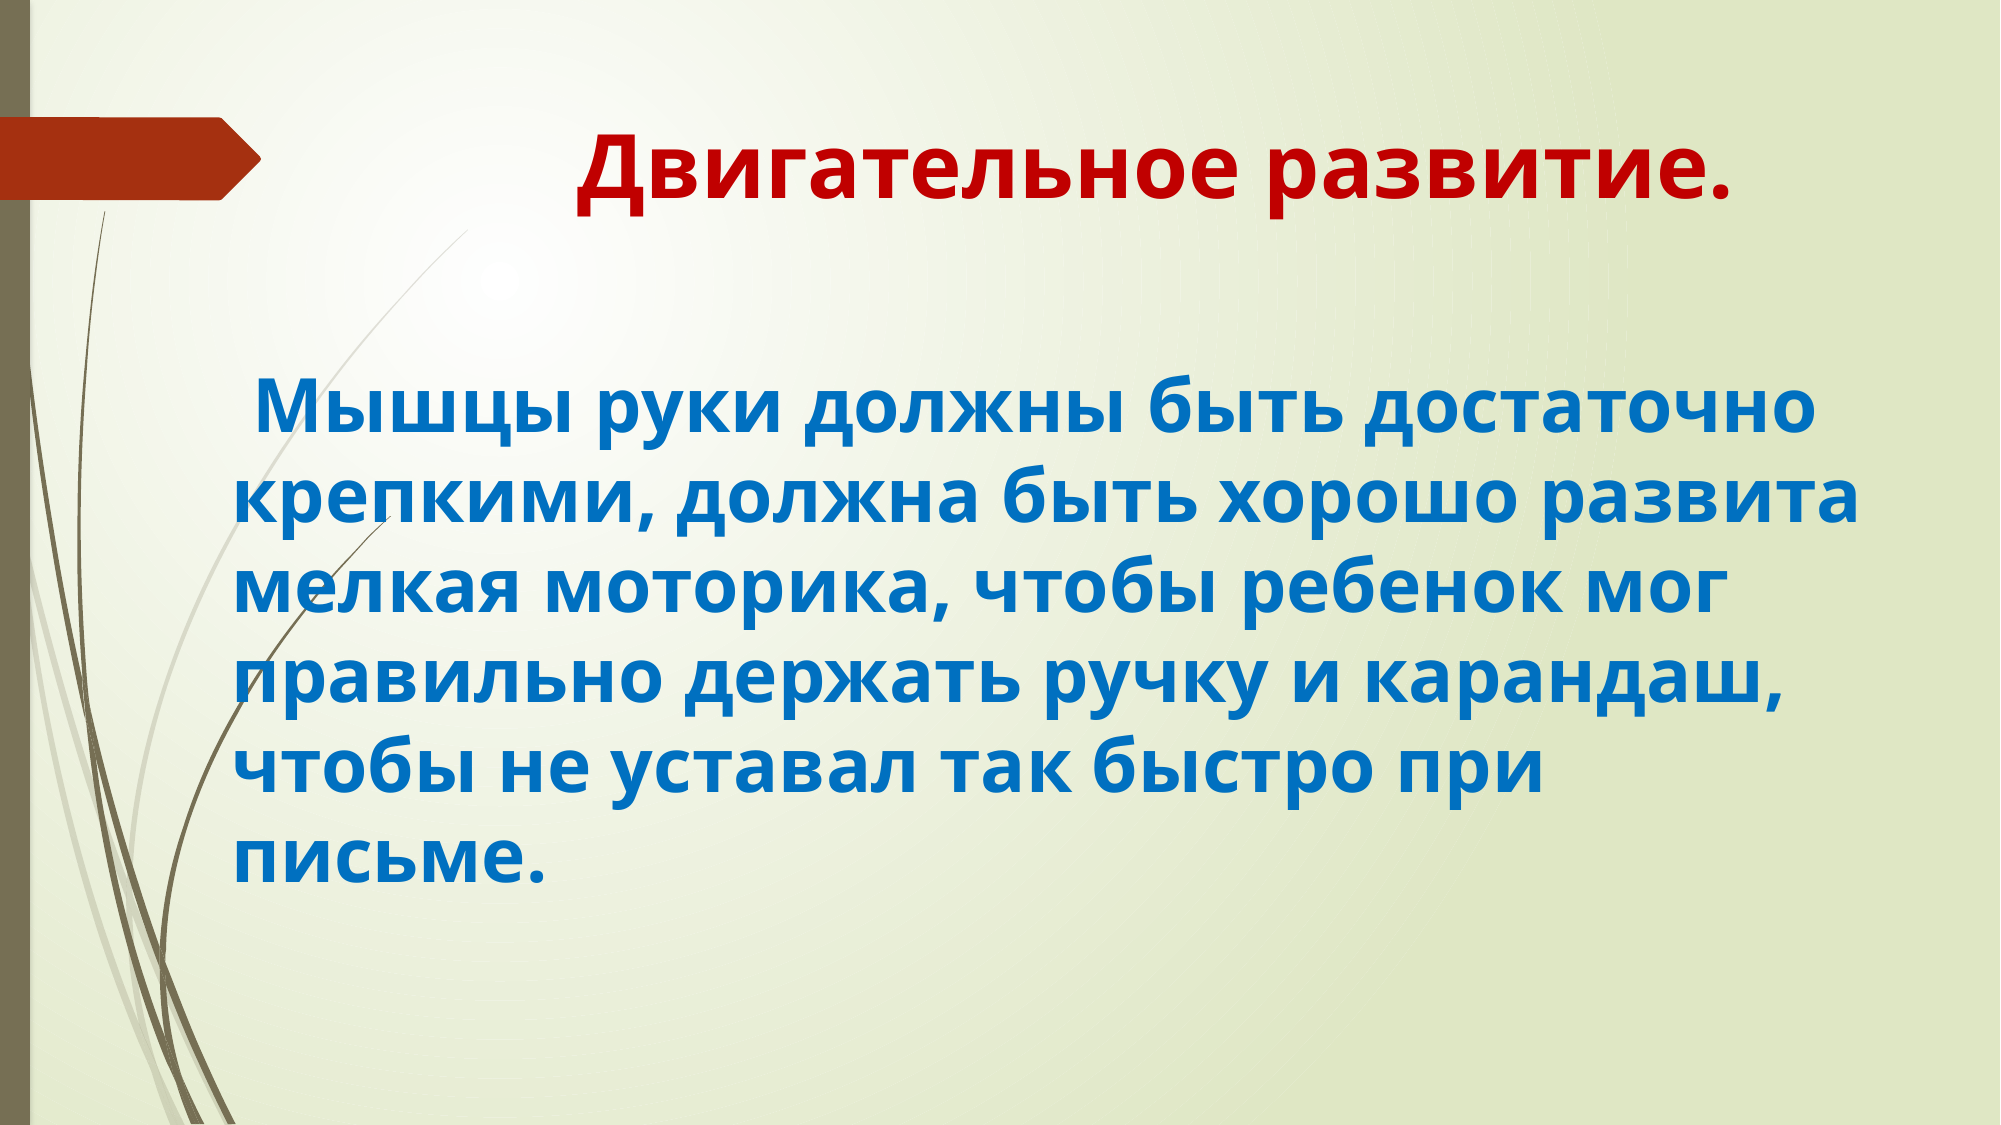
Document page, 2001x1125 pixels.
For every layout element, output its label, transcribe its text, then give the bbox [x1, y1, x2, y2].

title Двигательное развитие. [425, 102, 1888, 313]
list Мышцы руки должны быть достаточно крепкими, должна быть хорошо развита мелкая моторика, чтобы ребенок мог правильно держать ручку и карандаш, чтобы не уставал так быстро при письме. [159, 350, 1888, 970]
